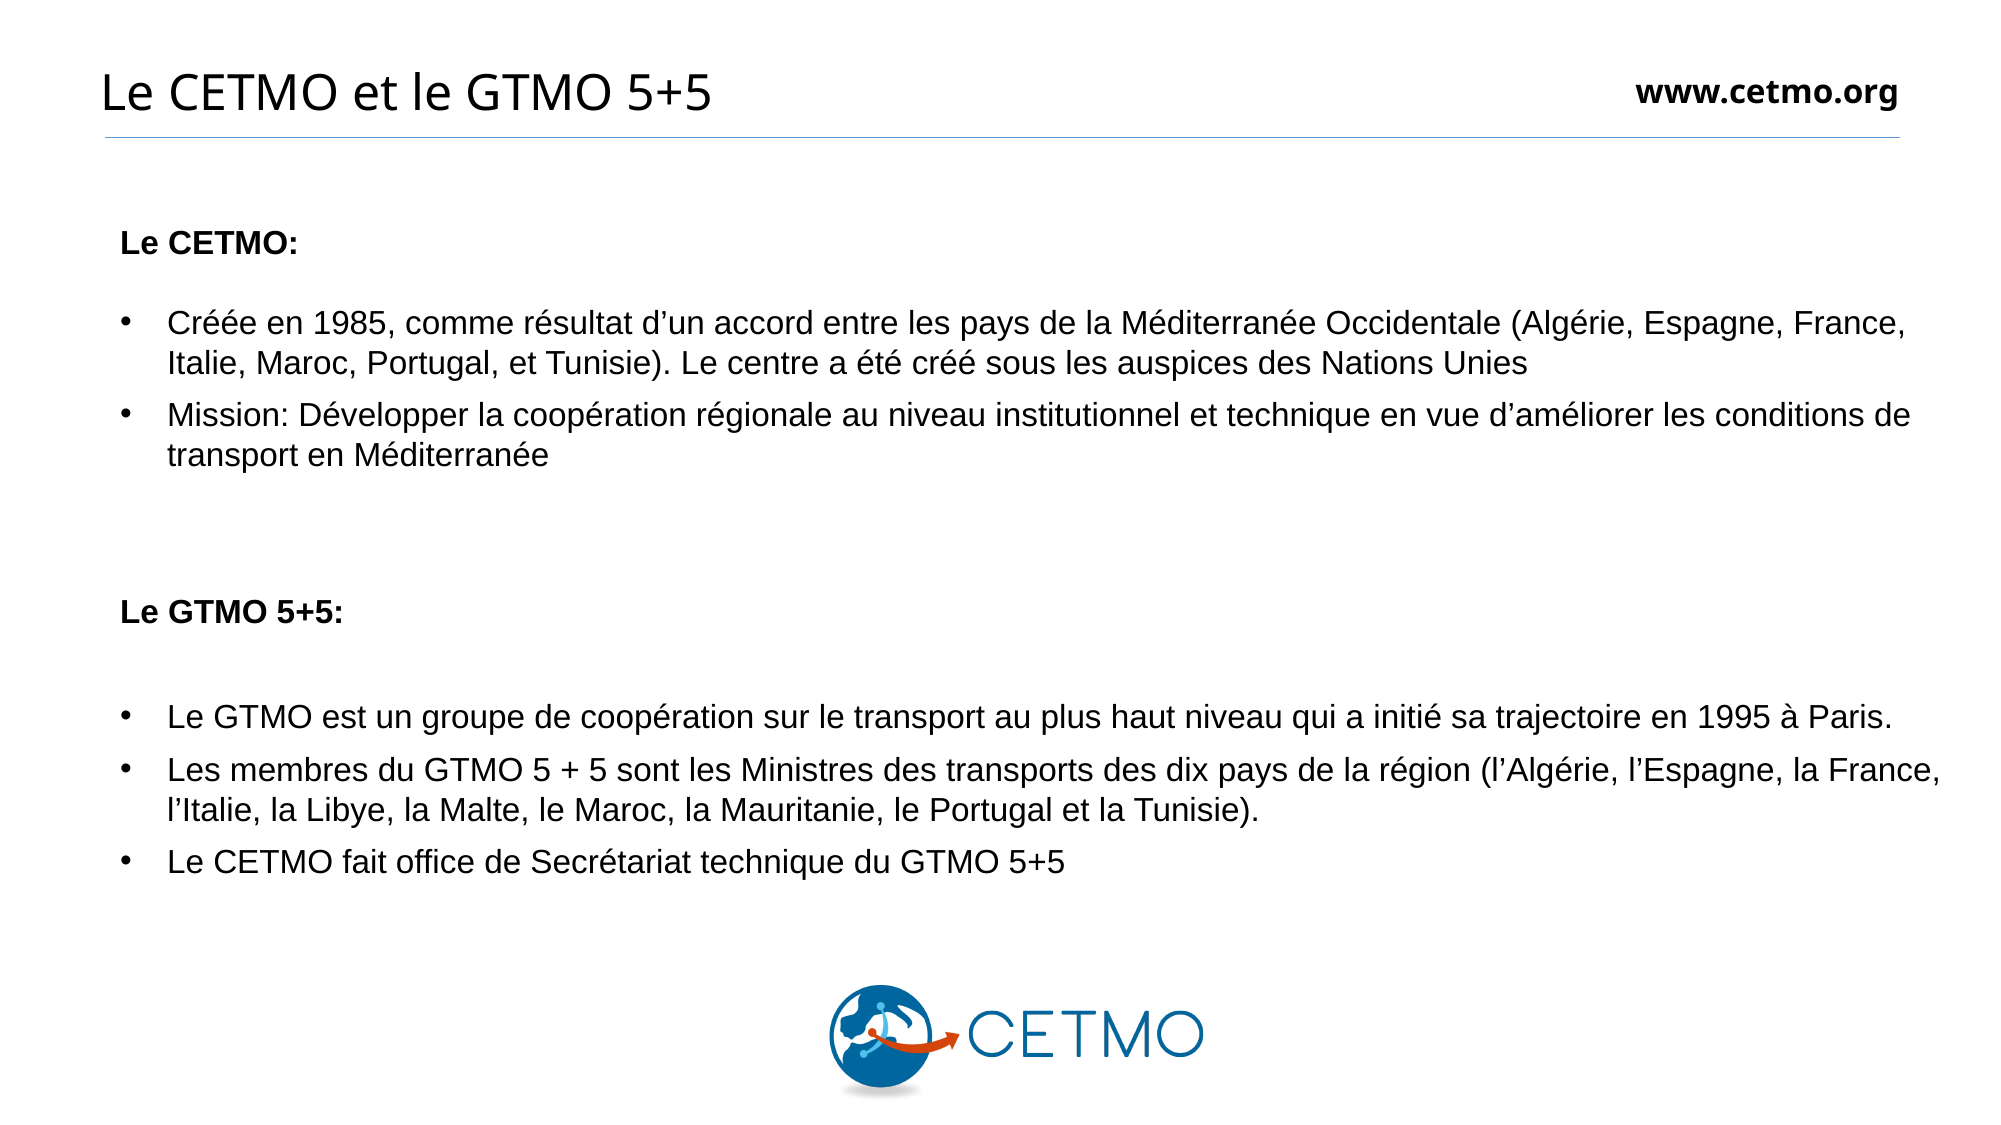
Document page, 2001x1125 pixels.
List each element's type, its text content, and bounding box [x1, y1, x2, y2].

text_box www.cetmo.org [1594, 0, 1915, 119]
text_box Le CETMO: Créée en 1985, comme résultat d’un accord entre les pays de la Méditerranée Occidentale (Algérie, Espagne, France, Italie, Maroc, Portugal, et Tunisie). Le centre a été créé sous les auspices des Nations Unies Mission: Développer la coopération régionale au niveau institutionnel et technique en vue d’améliorer les conditions de transport en Méditerranée Le GTMO 5+5: Le GTMO est un groupe de coopération sur le transport au plus haut niveau qui a initié sa trajectoire en 1995 à Paris. Les membres du GTMO 5 + 5 sont les Ministres des transports des dix pays de la région (l’Algérie, l’Espagne, la France, l’Italie, la Libye, la Malte, le Maroc, la Mauritanie, le Portugal et la Tunisie). Le CETMO fait office de Secrétariat technique du GTMO 5+5 [105, 213, 1960, 940]
title Le CETMO et le GTMO 5+5 [85, 0, 1557, 129]
picture [814, 968, 1220, 1110]
